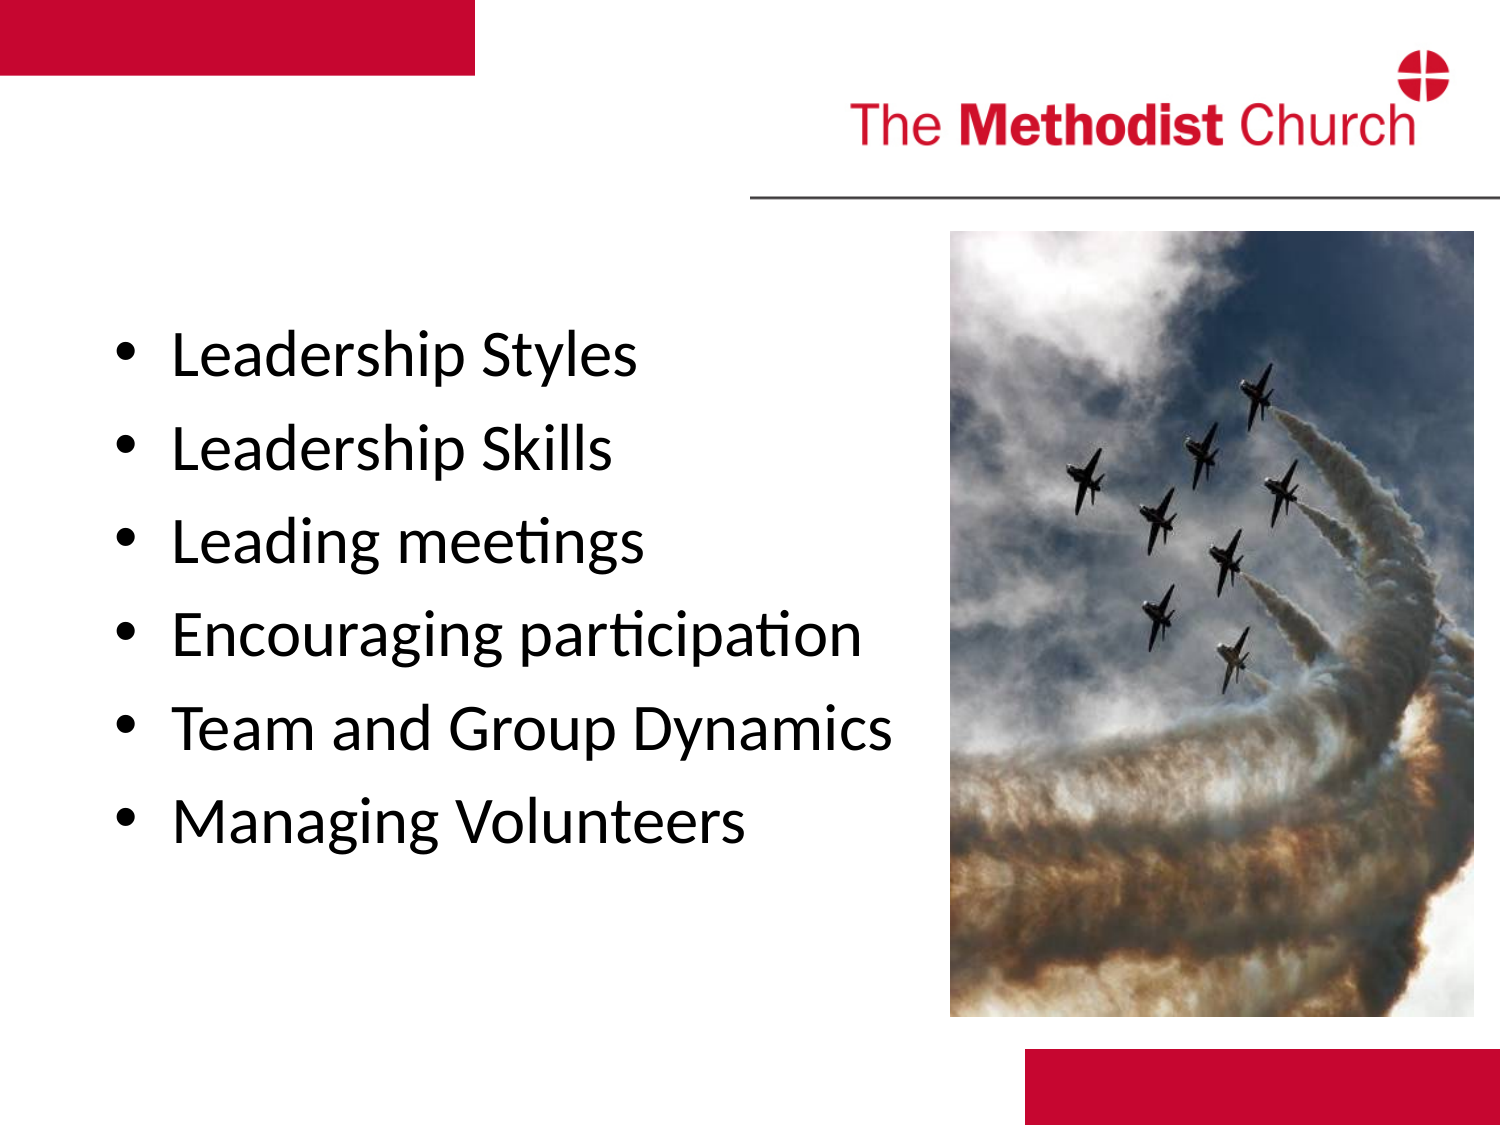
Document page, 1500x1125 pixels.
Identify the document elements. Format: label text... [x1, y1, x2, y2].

picture [950, 231, 1474, 1017]
list Leadership Styles Leadership Skills Leading meetings Encouraging participation Team and Group Dynamics Managing Volunteers [100, 302, 945, 903]
picture [750, 0, 1500, 216]
